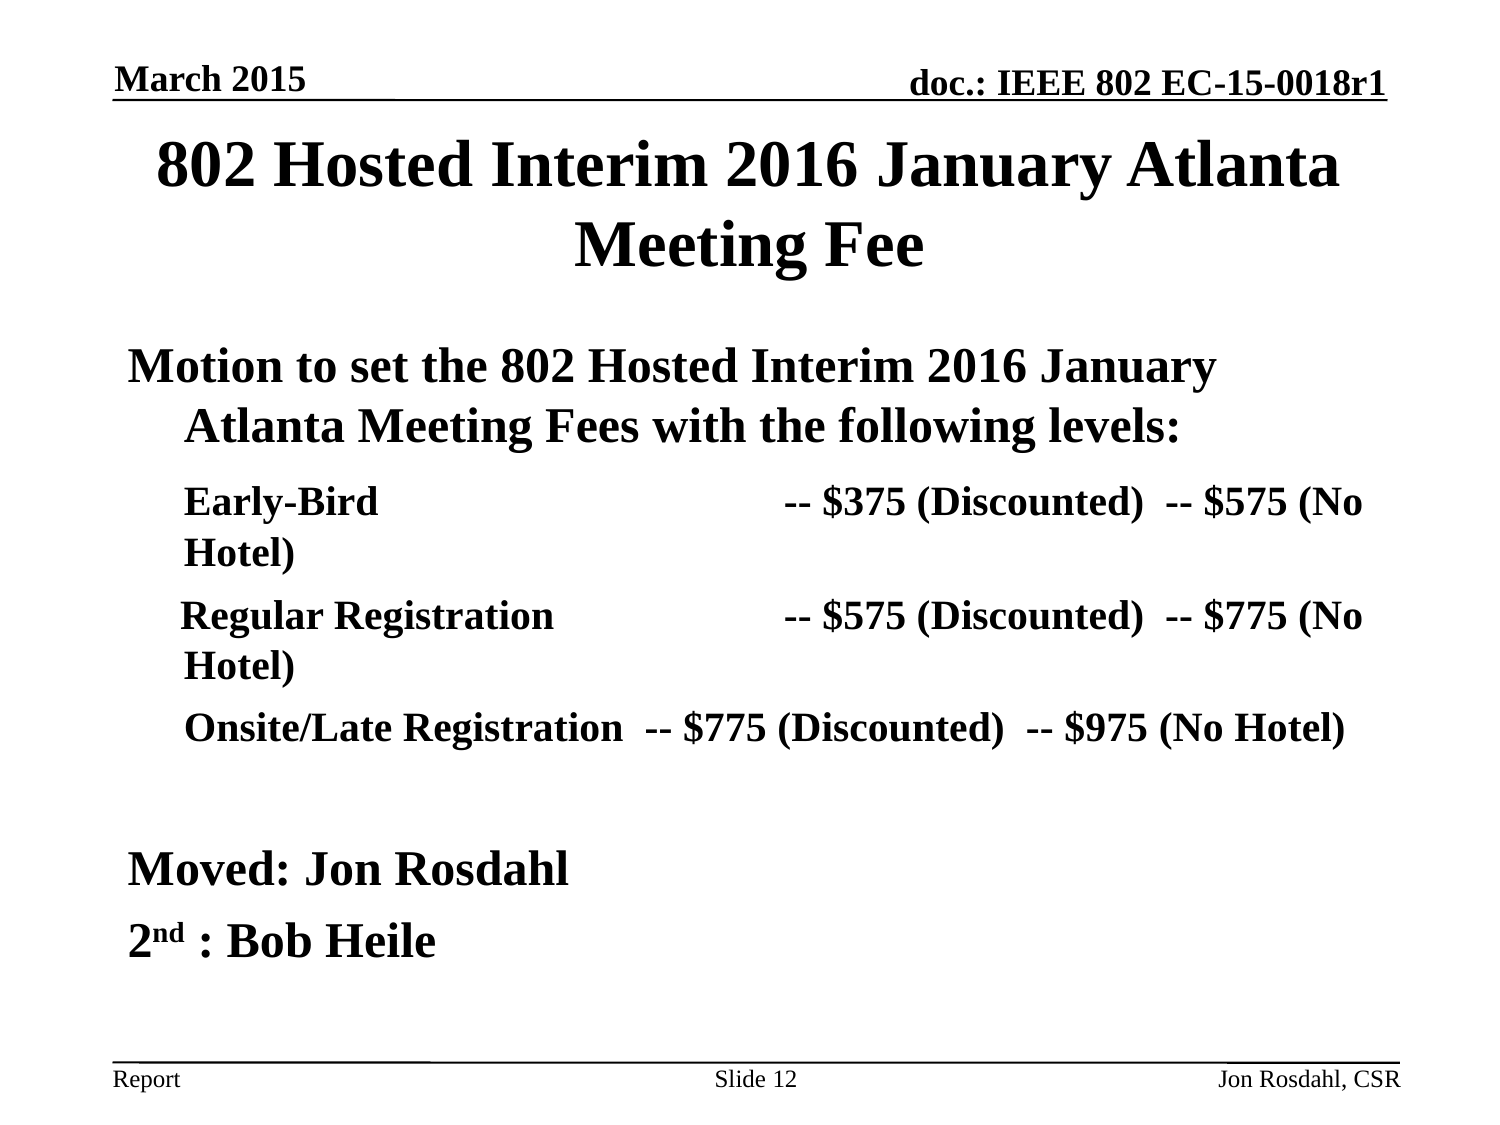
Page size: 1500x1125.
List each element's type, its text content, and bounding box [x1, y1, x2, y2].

list Motion to set the 802 Hosted Interim 2016 January Atlanta Meeting Fees with the following levels: Early-Bird -- $375 (Discounted) -- $575 (No Hotel) Regular Registration -- $575 (Discounted) -- $775 (No Hotel) Onsite/Late Registration -- $775 (Discounted) -- $975 (No Hotel) Moved: Jon Rosdahl 2nd : Bob Heile [112, 324, 1388, 1000]
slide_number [114, 54, 423, 100]
title 802 Hosted Interim 2016 January Atlanta Meeting Fee [112, 112, 1388, 288]
footer Jon Rosdahl, CSR [878, 1061, 1402, 1093]
slide_number Slide 12 [712, 1061, 800, 1123]
